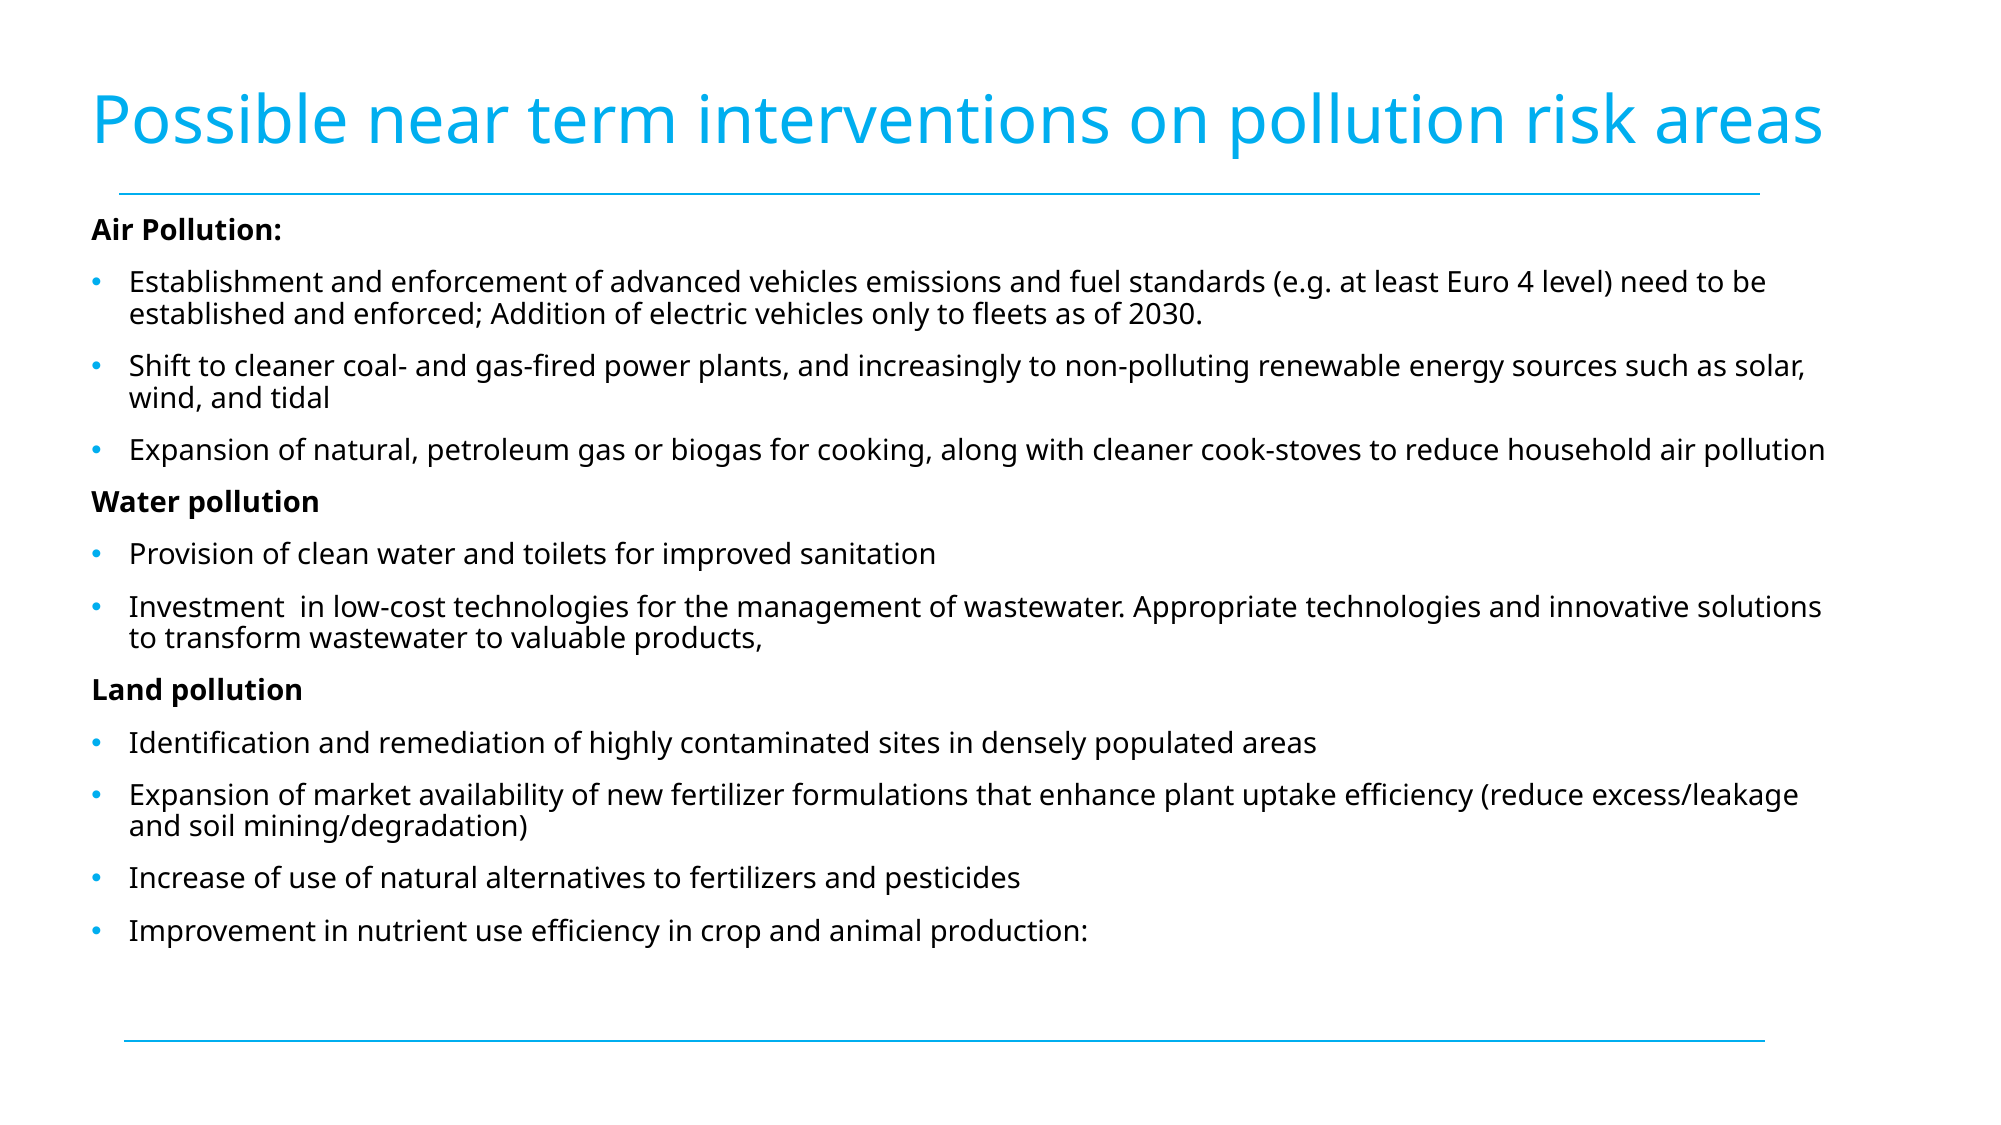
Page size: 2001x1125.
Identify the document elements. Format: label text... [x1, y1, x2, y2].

title Possible near term interventions on pollution risk areas [76, 59, 1863, 184]
list Air Pollution: Establishment and enforcement of advanced vehicles emissions and fuel standards (e.g. at least Euro 4 level) need to be established and enforced; Addition of electric vehicles only to fleets as of 2030. Shift to cleaner coal- and gas-fired power plants, and increasingly to non-polluting renewable energy sources such as solar, wind, and tidal Expansion of natural, petroleum gas or biogas for cooking, along with cleaner cook-stoves to reduce household air pollution Water pollution Provision of clean water and toilets for improved sanitation Investment in low-cost technologies for the management of wastewater. Appropriate technologies and innovative solutions to transform wastewater to valuable products, Land pollution Identification and remediation of highly contaminated sites in densely populated areas Expansion of market availability of new fertilizer formulations that enhance plant uptake efficiency (reduce excess/leakage and soil mining/degradation) Increase of use of natural alternatives to fertilizers and pesticides Improvement in nutrient use efficiency in crop and animal production: [76, 208, 1863, 1014]
